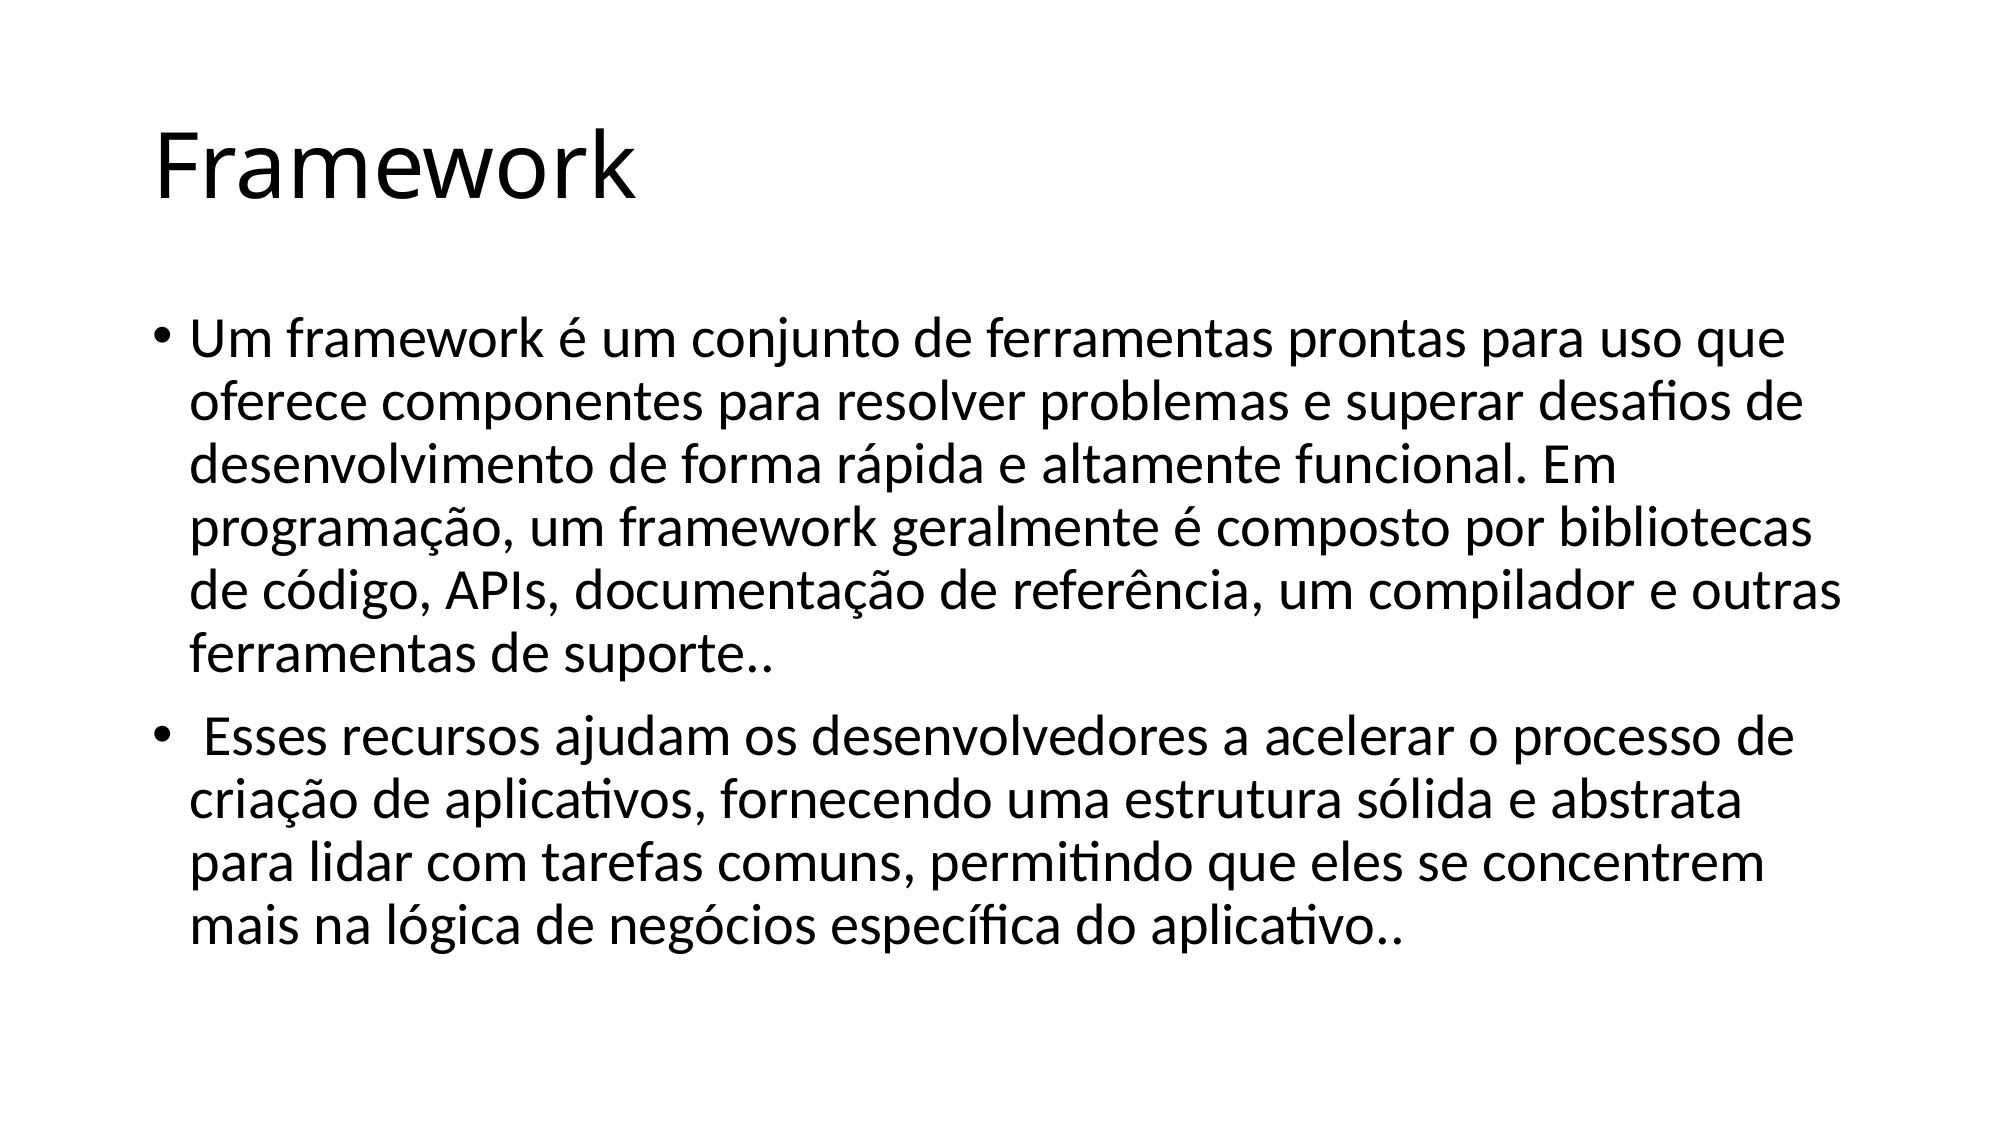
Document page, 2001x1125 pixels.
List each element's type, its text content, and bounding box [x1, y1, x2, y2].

title Framework [137, 59, 1863, 278]
list Um framework é um conjunto de ferramentas prontas para uso que oferece componentes para resolver problemas e superar desafios de desenvolvimento de forma rápida e altamente funcional. Em programação, um framework geralmente é composto por bibliotecas de código, APIs, documentação de referência, um compilador e outras ferramentas de suporte.. Esses recursos ajudam os desenvolvedores a acelerar o processo de criação de aplicativos, fornecendo uma estrutura sólida e abstrata para lidar com tarefas comuns, permitindo que eles se concentrem mais na lógica de negócios específica do aplicativo.. [137, 299, 1863, 1014]
